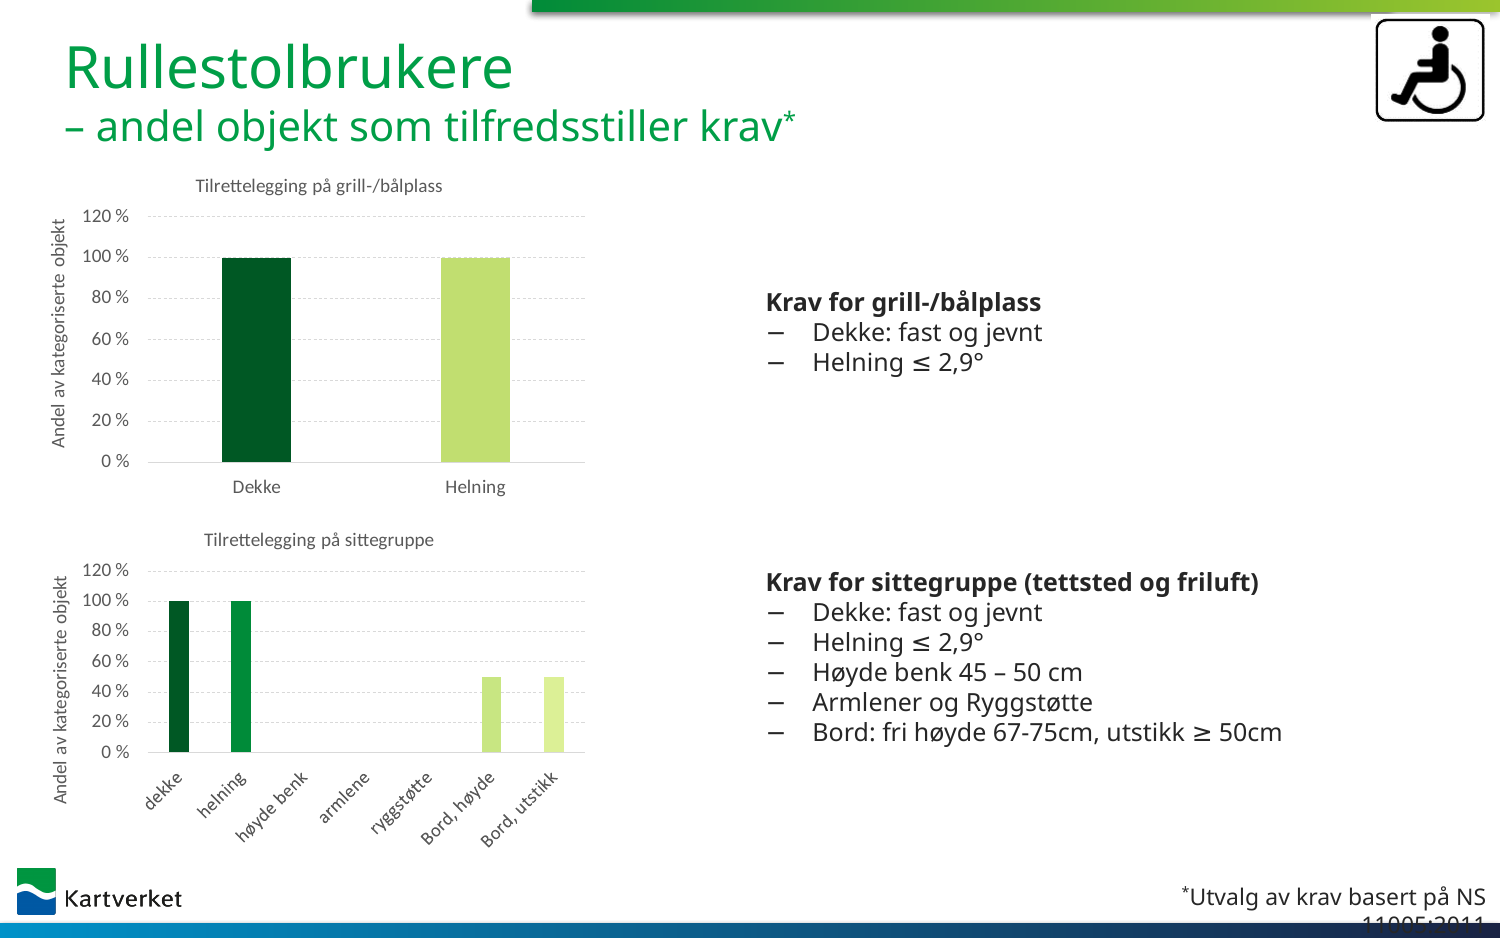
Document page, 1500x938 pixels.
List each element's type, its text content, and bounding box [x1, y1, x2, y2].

text_box *Utvalg av krav basert på NS 11005:2011 [1068, 873, 1500, 938]
picture [41, 520, 596, 859]
text_box Krav for sittegruppe (tettsted og friluft) Dekke: fast og jevnt Helning ≤ 2,9° Høyde benk 45 – 50 cm Armlener og Ryggstøtte Bord: fri høyde 67-75cm, utstikk ≥ 50cm [750, 559, 1500, 754]
picture [1371, 13, 1491, 127]
text_box Krav for grill-/bålplass Dekke: fast og jevnt Helning ≤ 2,9° [750, 279, 1452, 384]
picture [41, 166, 596, 505]
text_box Rullestolbrukere – andel objekt som tilfredsstiller krav* [49, 14, 1431, 158]
